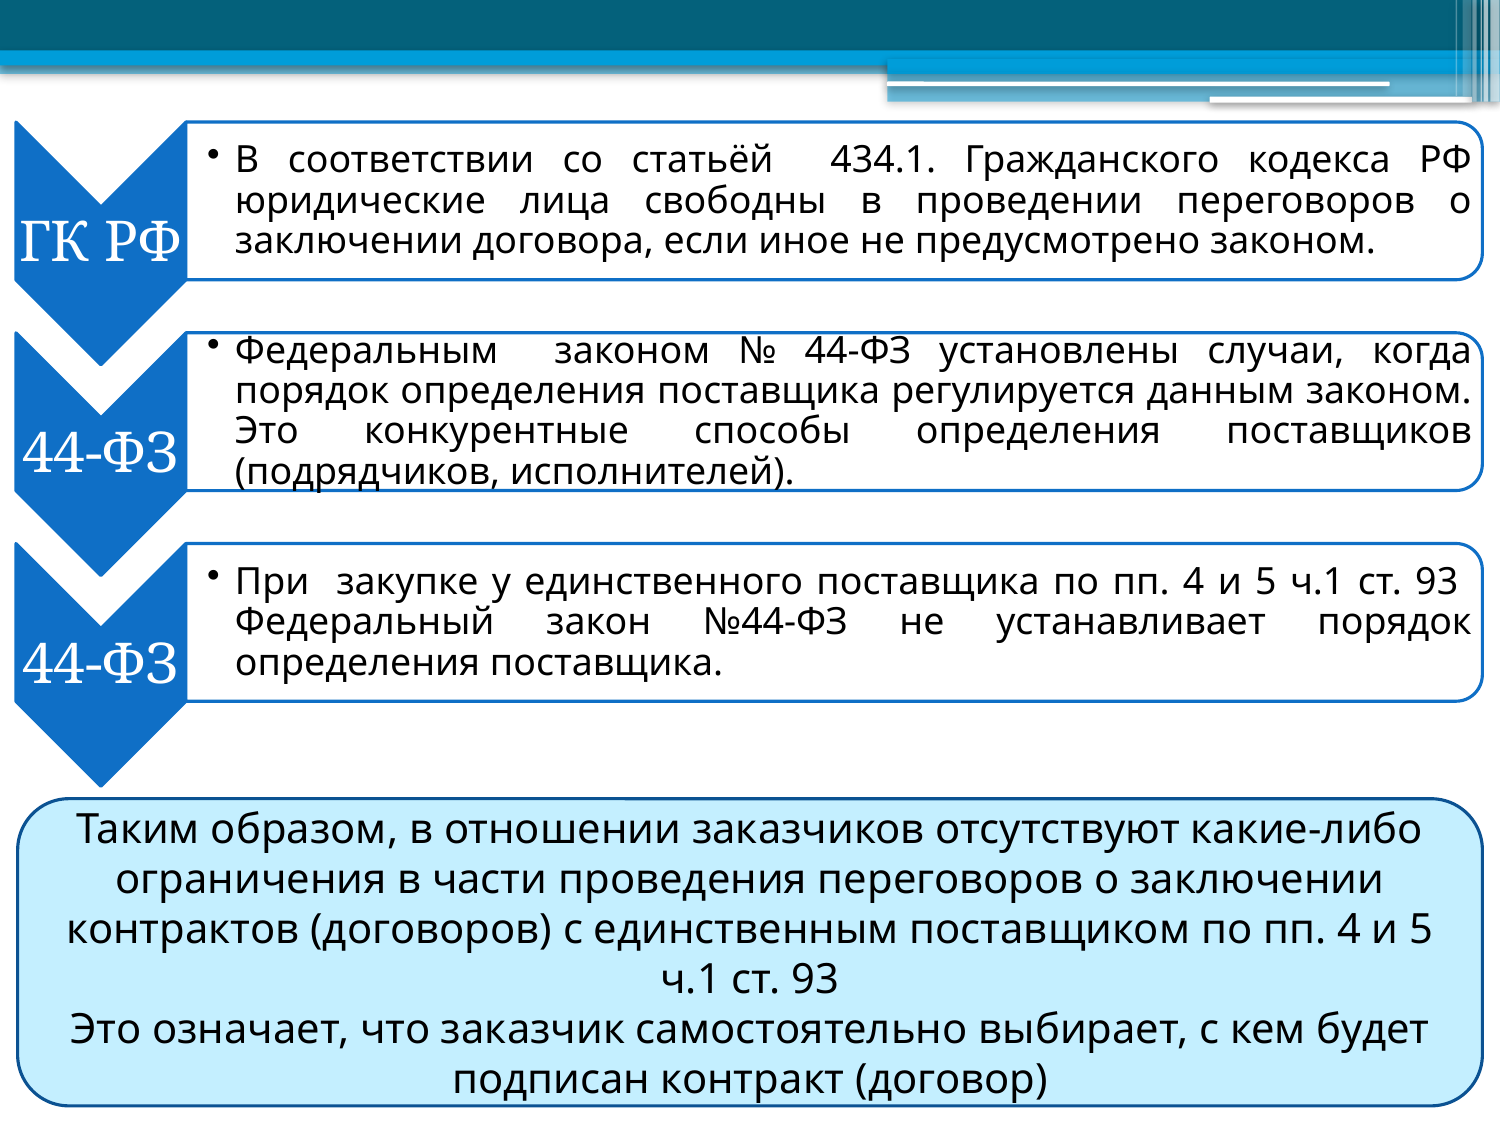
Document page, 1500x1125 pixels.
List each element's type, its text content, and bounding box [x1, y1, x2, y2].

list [15, 121, 1483, 788]
text_box Таким образом, в отношении заказчиков отсутствуют какие-либо ограничения в части проведения переговоров о заключении контрактов (договоров) с единственным поставщиком по пп. 4 и 5 ч.1 ст. 93 Это означает, что заказчик самостоятельно выбирает, с кем будет подписан контракт (договор) [16, 798, 1484, 1108]
